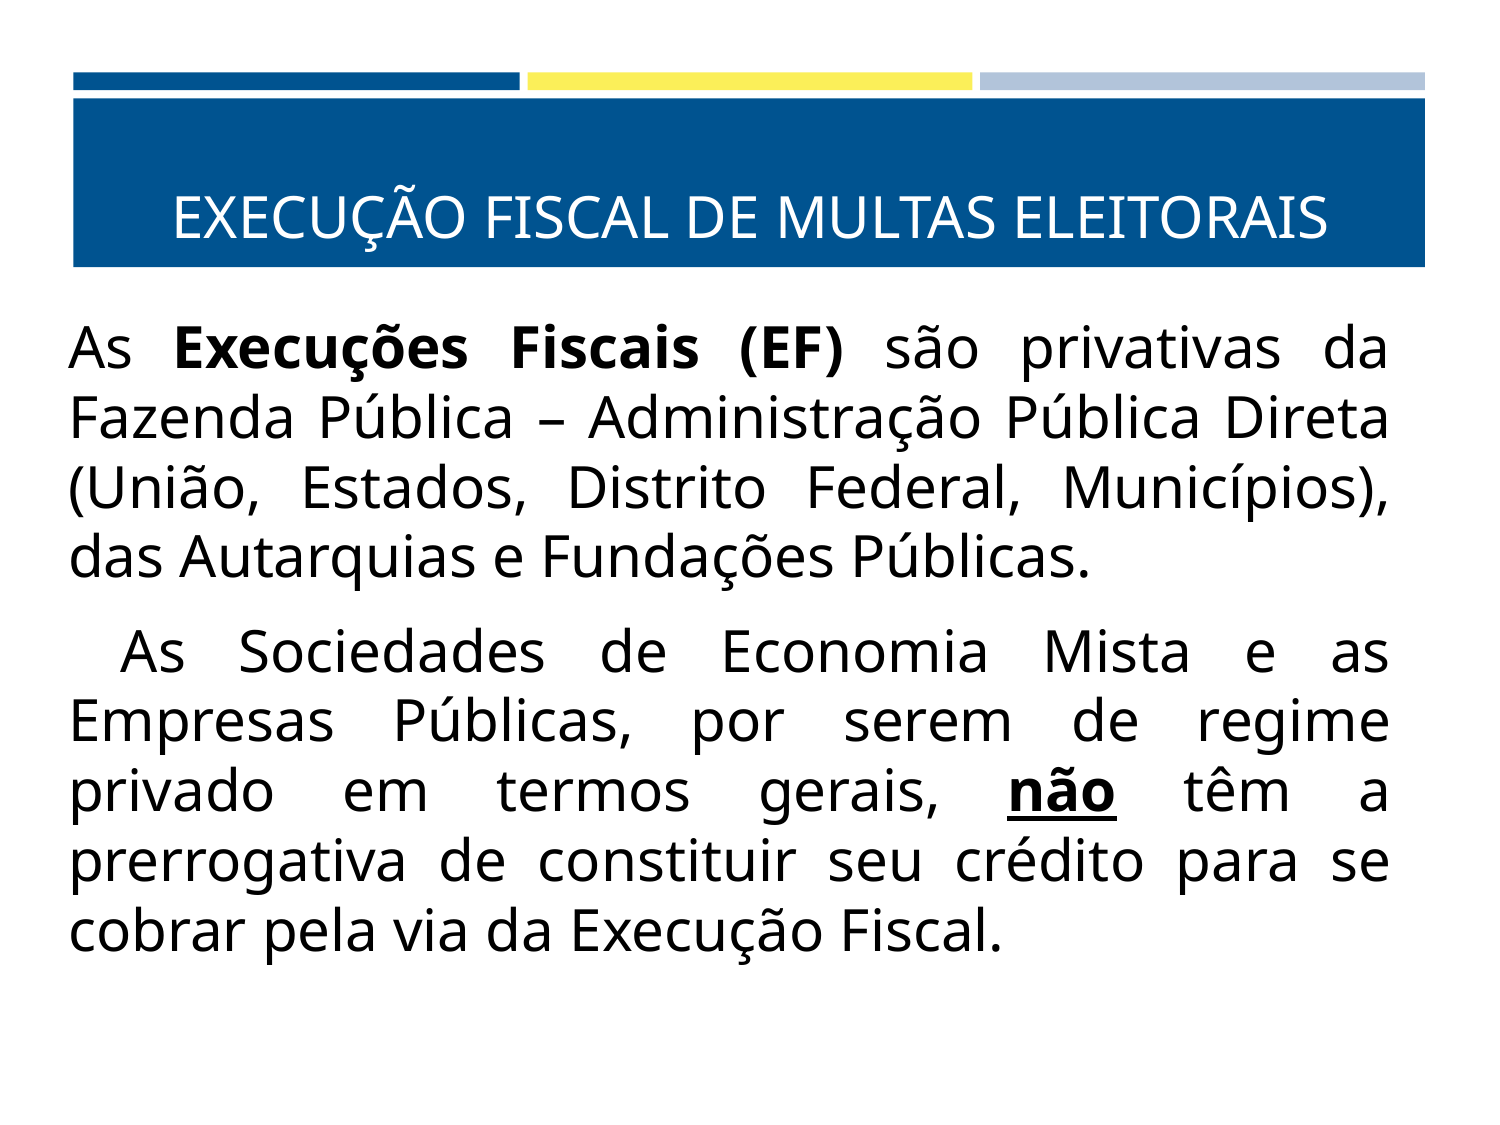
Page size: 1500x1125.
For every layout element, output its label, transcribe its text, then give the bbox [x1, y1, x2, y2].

title EXECUÇÃO FISCAL DE MULTAS ELEITORAIS [95, 112, 1406, 259]
list As Execuções Fiscais (EF) são privativas da Fazenda Pública – Administração Pública Direta (União, Estados, Distrito Federal, Municípios), das Autarquias e Fundações Públicas. As Sociedades de Economia Mista e as Empresas Públicas, por serem de regime privado em termos gerais, não têm a prerrogativa de constituir seu crédito para se cobrar pela via da Execução Fiscal. [53, 302, 1406, 1094]
